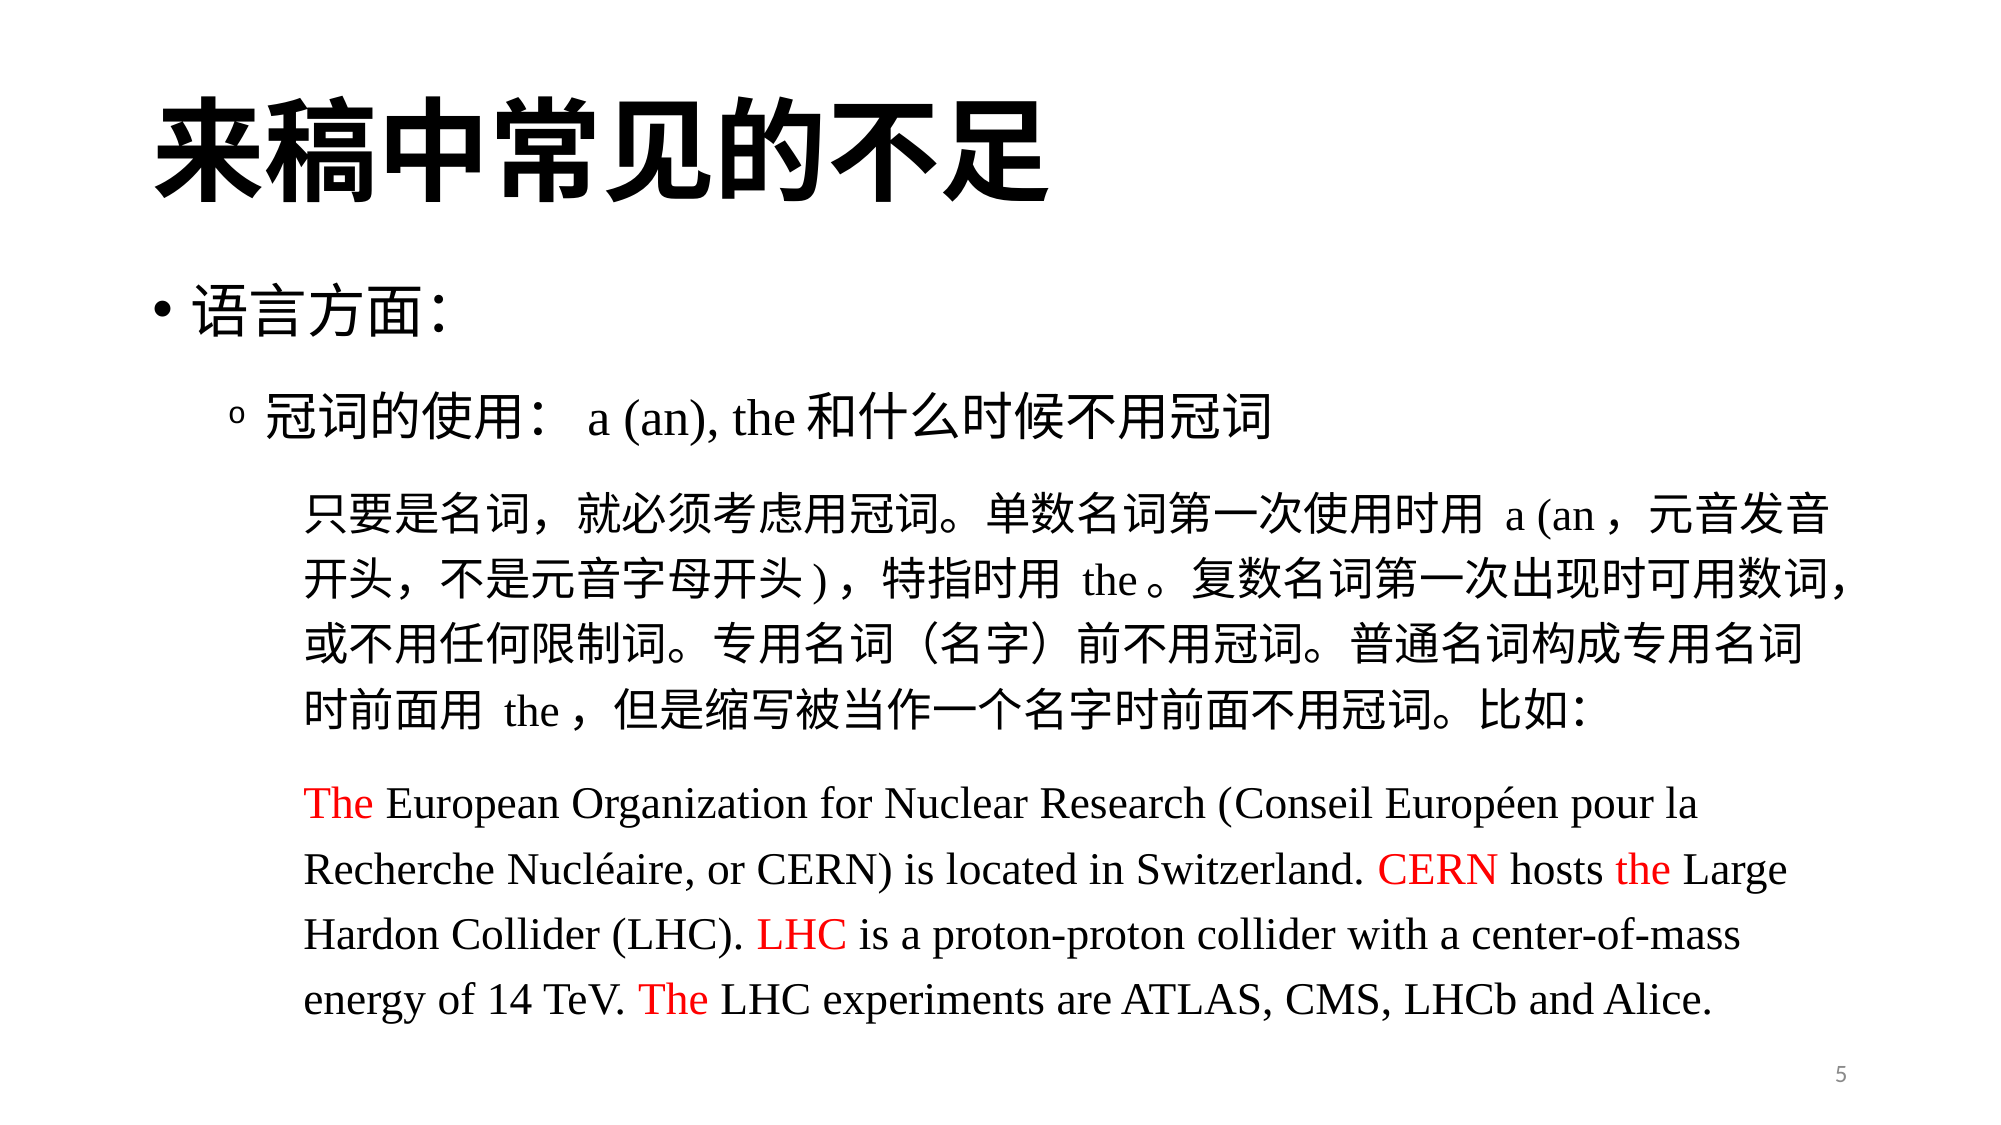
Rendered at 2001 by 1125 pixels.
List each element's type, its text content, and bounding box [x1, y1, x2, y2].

list 语言方面： 冠词的使用：a (an), the和什么时候不用冠词 只要是名词，就必须考虑用冠词。单数名词第一次使用时用 a (an，元音发音开头，不是元音字母开头)，特指时用 the。复数名词第一次出现时可用数词，或不用任何限制词。专用名词（名字）前不用冠词。普通名词构成专用名词时前面用 the，但是缩写被当作一个名字时前面不用冠词。比如： The European Organization for Nuclear Research (Conseil Européen pour la Recherche Nucléaire, or CERN) is located in Switzerland. CERN hosts the Large Hardon Collider (LHC). LHC is a proton-proton collider with a center-of-mass energy of 14 TeV. The LHC experiments are ATLAS, CMS, LHCb and Alice. [137, 252, 1863, 1046]
title 来稿中常见的不足 [137, 59, 1863, 252]
slide_number 5 [1412, 1042, 1863, 1103]
